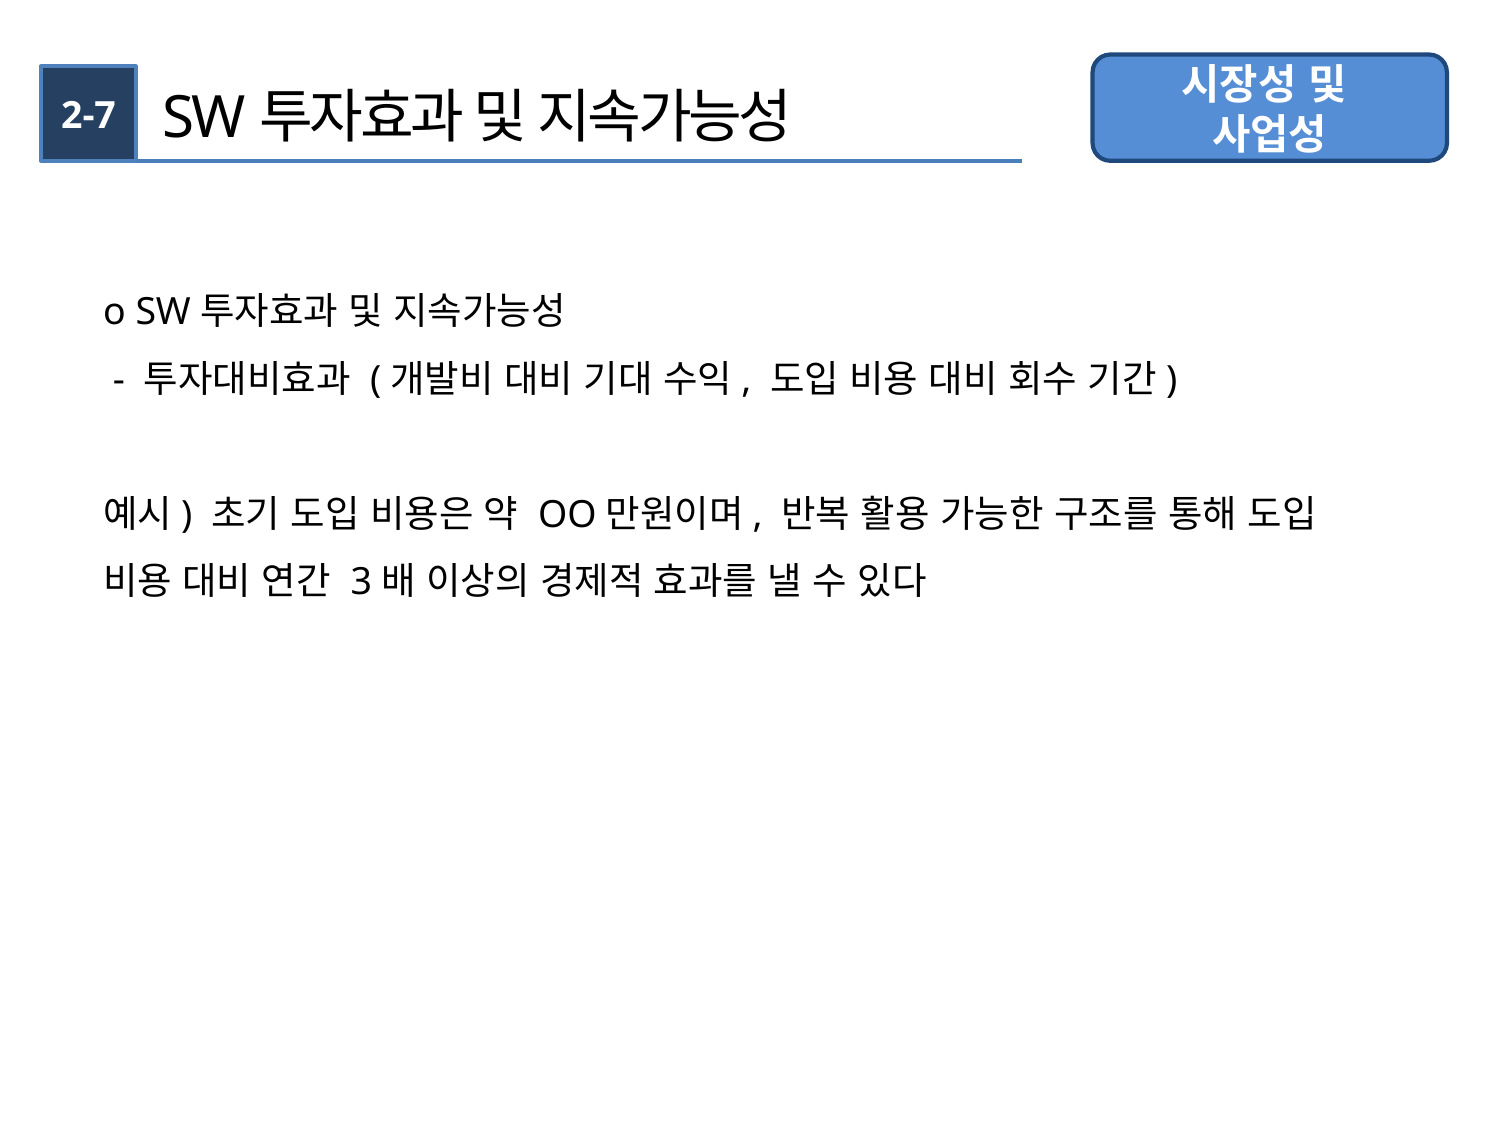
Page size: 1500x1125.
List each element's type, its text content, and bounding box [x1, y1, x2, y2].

text_box o SW투자효과 및 지속가능성 - 투자대비효과 (개발비 대비 기대 수익, 도입 비용 대비 회수 기간) 예시) 초기 도입 비용은 약 OO만원이며, 반복 활용 가능한 구조를 통해 도입 비용 대비 연간 3배 이상의 경제적 효과를 낼 수 있다 [88, 257, 1400, 723]
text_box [40, 66, 1022, 162]
text_box 시장성 및 사업성 [1090, 52, 1450, 163]
